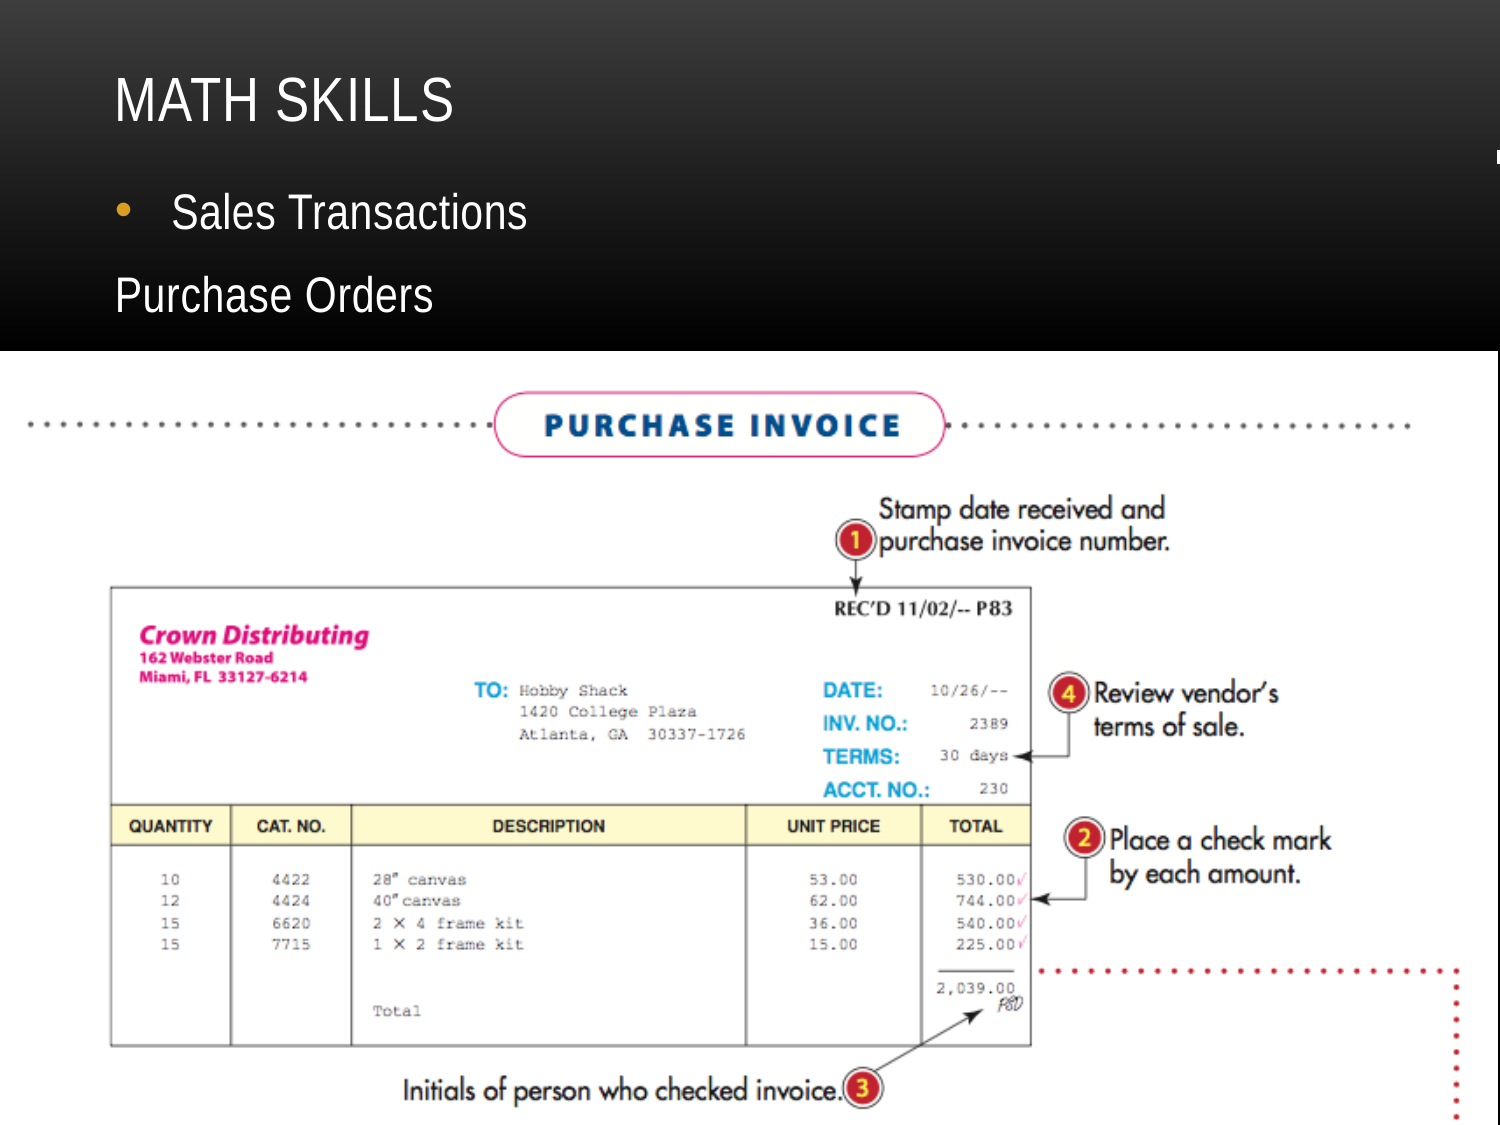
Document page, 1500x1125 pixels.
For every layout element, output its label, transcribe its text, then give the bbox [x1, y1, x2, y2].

title Math skills [99, 26, 1400, 142]
picture [0, 0, 1500, 1125]
list Sales Transactions Purchase Orders [99, 172, 1400, 351]
